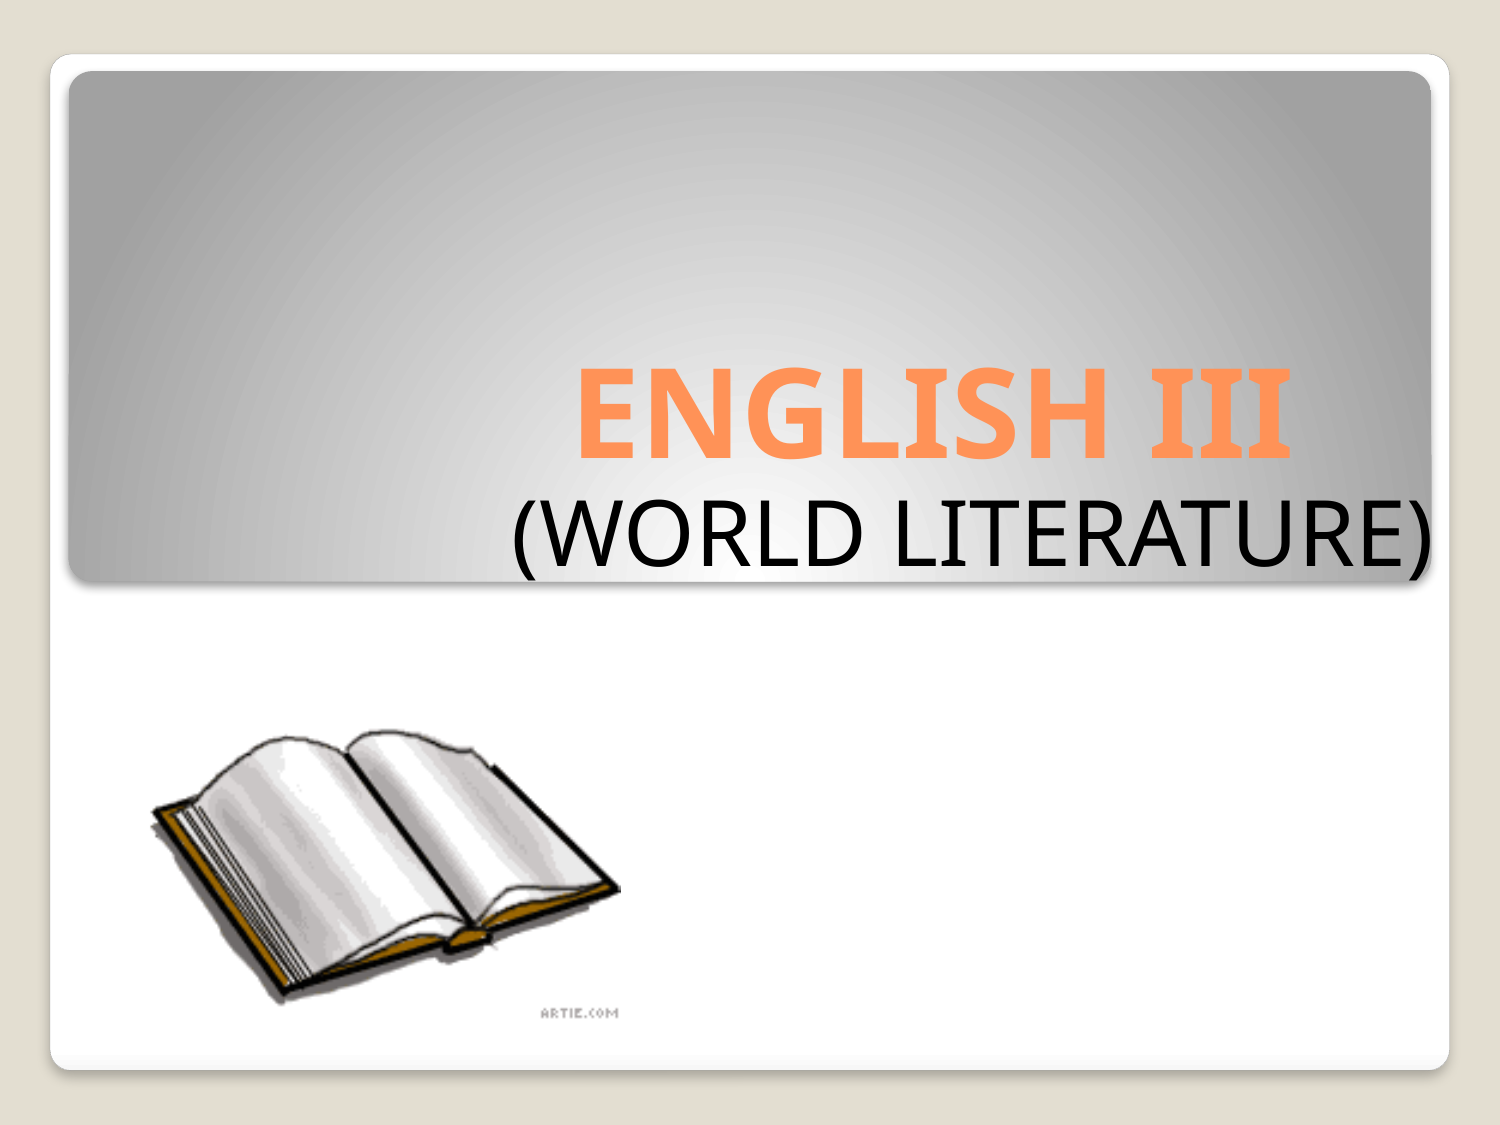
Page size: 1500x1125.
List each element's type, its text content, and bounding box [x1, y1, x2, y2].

subtitle (WORLD LITERATURE) [99, 474, 1450, 763]
title ENGLISH III [112, 249, 1388, 474]
picture [124, 624, 622, 1021]
